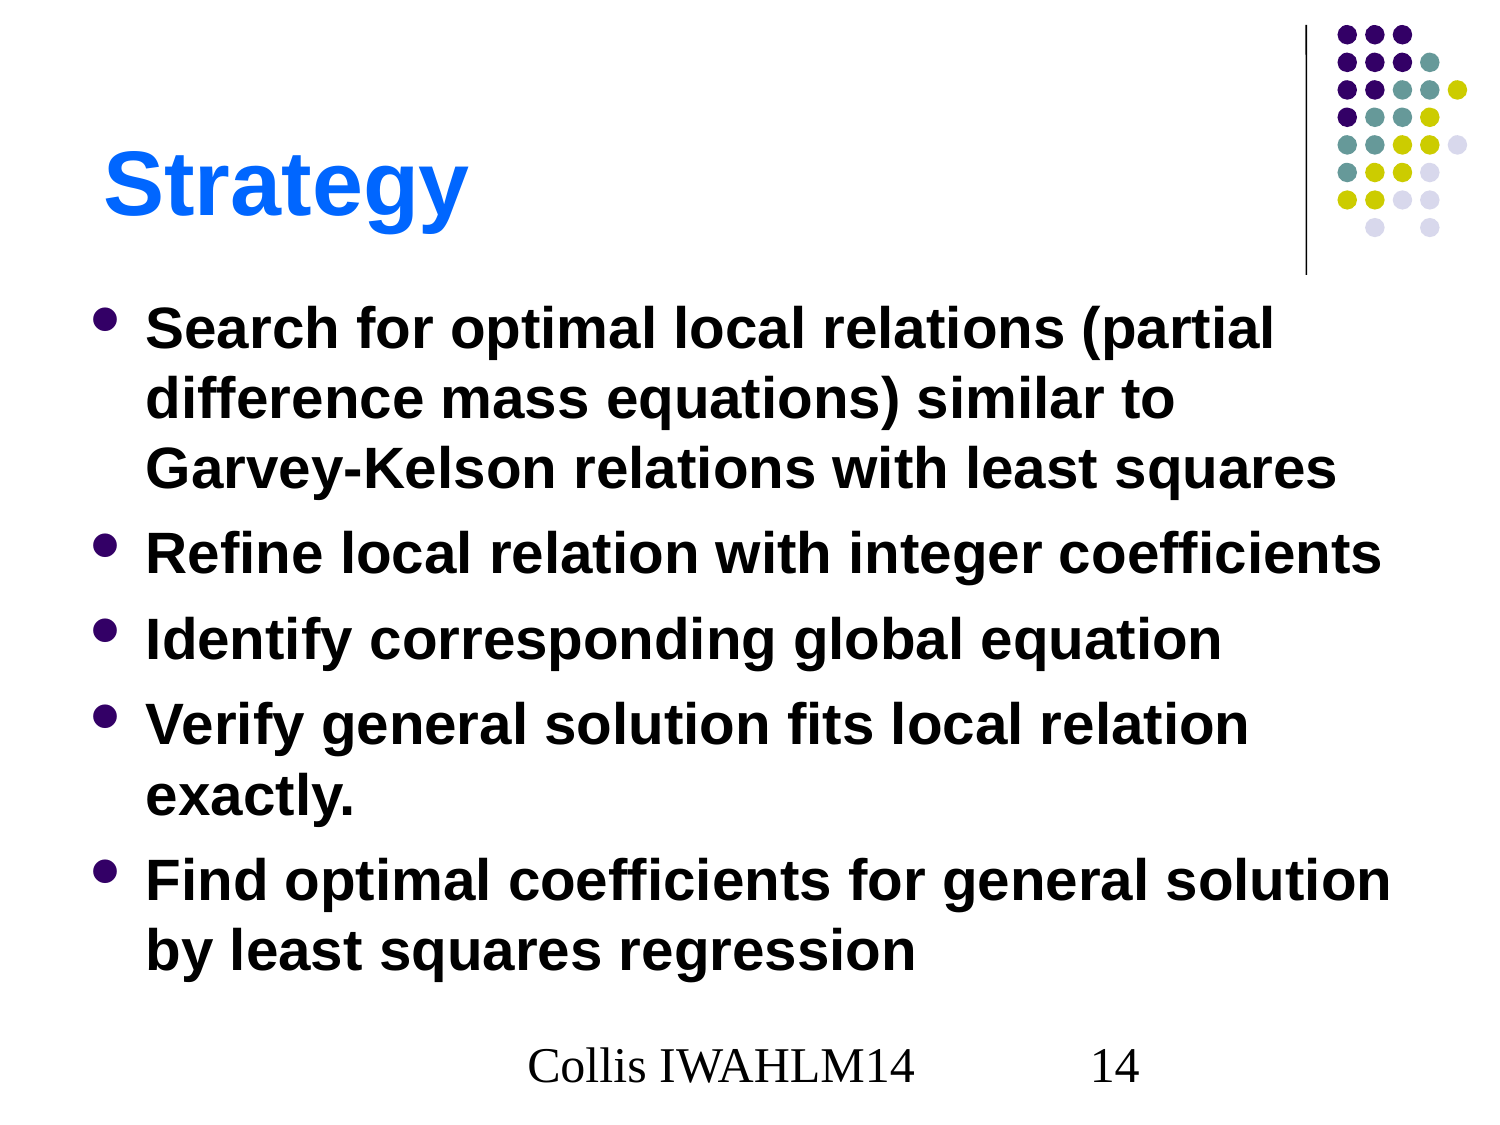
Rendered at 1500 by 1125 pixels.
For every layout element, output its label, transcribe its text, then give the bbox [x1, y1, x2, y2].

footer Collis IWAHLM14 [512, 1025, 988, 1101]
title Strategy [88, 29, 1326, 242]
list Search for optimal local relations (partial difference mass equations) similar to Garvey-Kelson relations with least squares Refine local relation with integer coefficients Identify corresponding global equation Verify general solution fits local relation exactly. Find optimal coefficients for general solution by least squares regression [75, 282, 1425, 1006]
slide_number 14 [1074, 1025, 1425, 1101]
